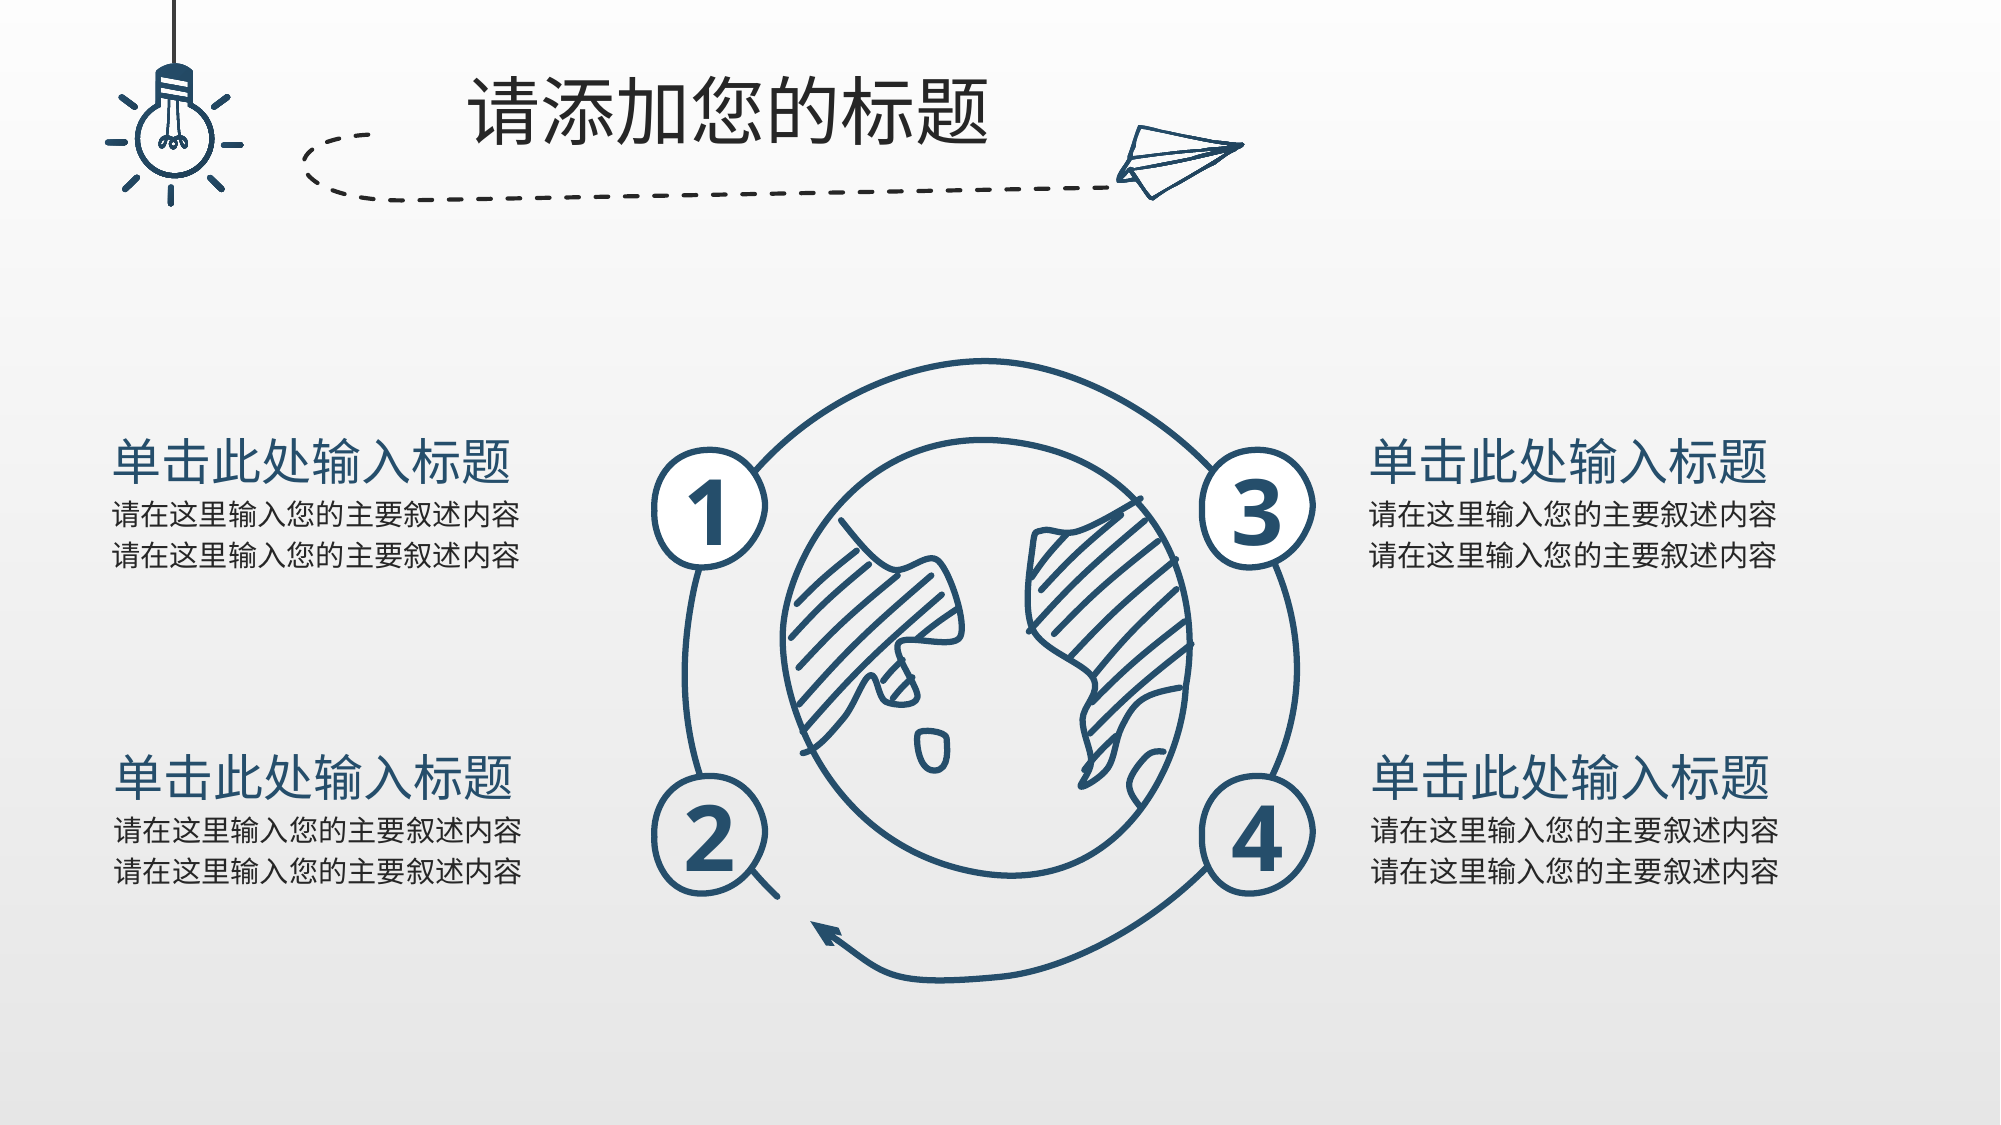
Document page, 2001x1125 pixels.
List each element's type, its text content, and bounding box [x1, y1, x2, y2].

text_box 3 [1205, 448, 1314, 569]
text_box 4 [1205, 774, 1314, 895]
text_box [302, 133, 1116, 202]
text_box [777, 440, 1205, 874]
text_box 2 [653, 774, 767, 895]
text_box [1205, 539, 1299, 807]
text_box [1116, 125, 1245, 201]
text_box [1205, 461, 1213, 481]
text_box 1 [653, 448, 767, 569]
text_box 单击此处输入标题 请在这里输入您的主要叙述内容 请在这里输入您的主要叙述内容 [98, 738, 540, 896]
text_box 请添加您的标题 [332, 57, 1123, 162]
text_box [683, 447, 1202, 982]
text_box 单击此处输入标题 请在这里输入您的主要叙述内容 请在这里输入您的主要叙述内容 [1355, 738, 1796, 896]
text_box 单击此处输入标题 请在这里输入您的主要叙述内容 请在这里输入您的主要叙述内容 [1353, 423, 1794, 580]
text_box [104, 0, 244, 207]
text_box 单击此处输入标题 请在这里输入您的主要叙述内容 请在这里输入您的主要叙述内容 [96, 423, 537, 580]
text_box [785, 360, 1182, 440]
